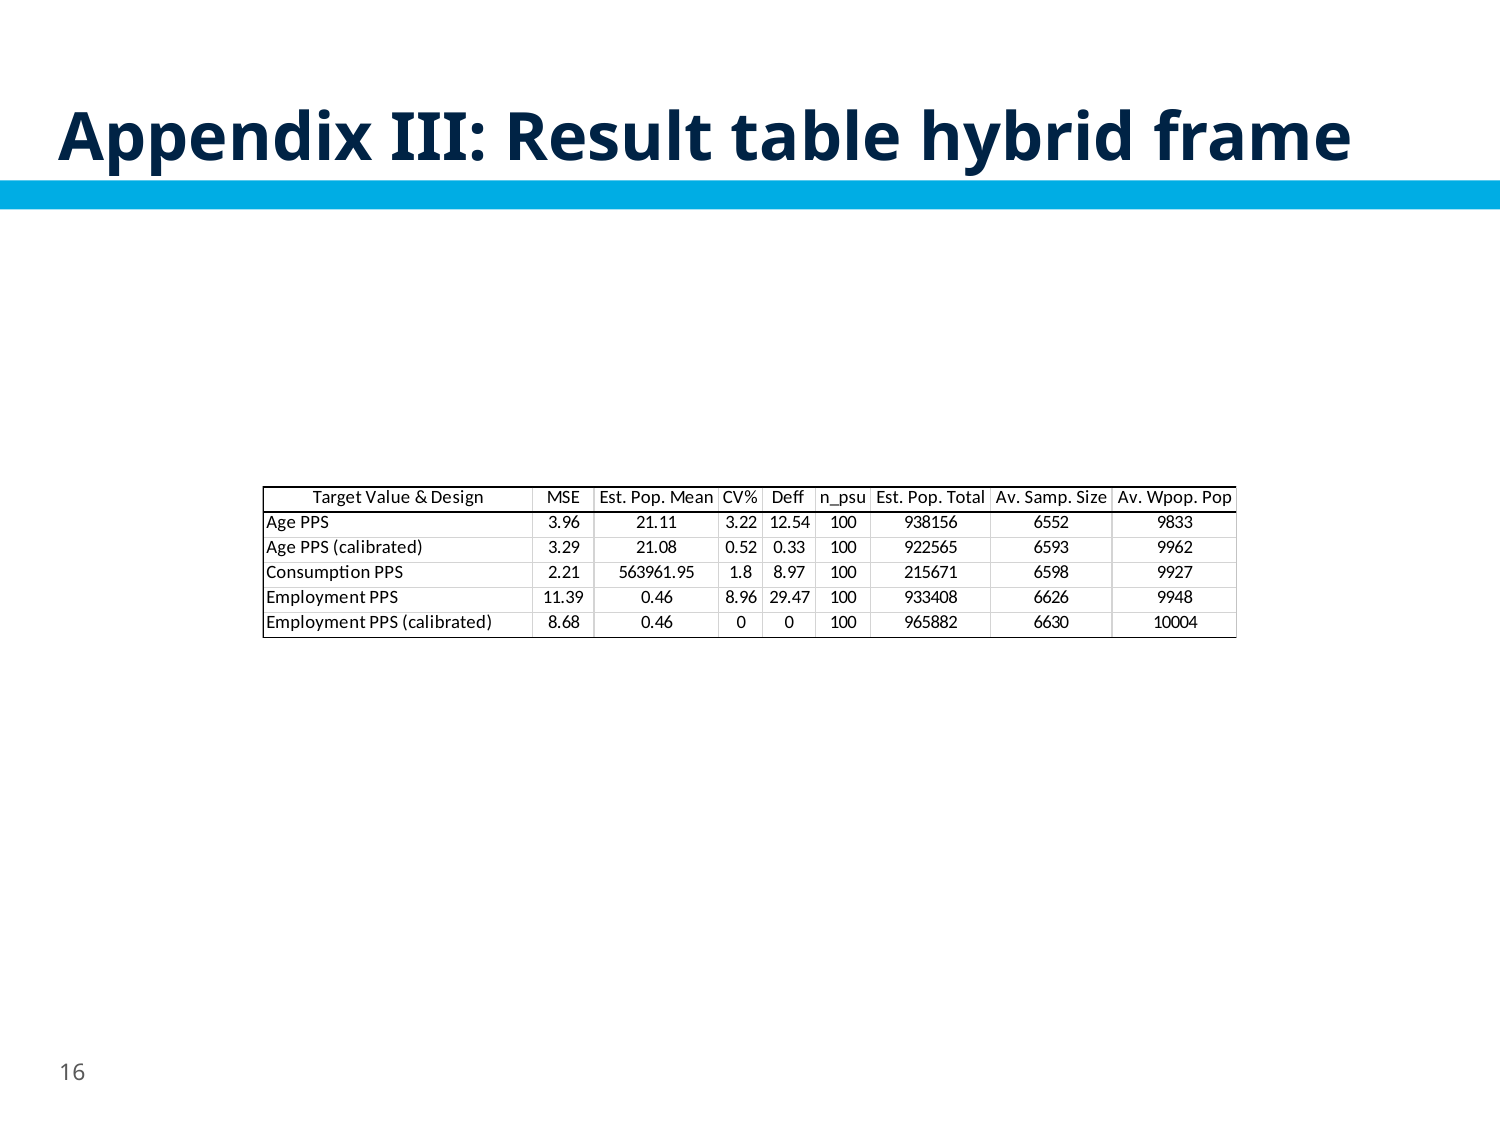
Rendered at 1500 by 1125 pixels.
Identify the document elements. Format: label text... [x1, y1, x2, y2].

picture [262, 486, 1238, 639]
slide_number 15 [59, 1042, 112, 1103]
title Appendix III: Result table hybrid frame [58, 49, 1447, 174]
